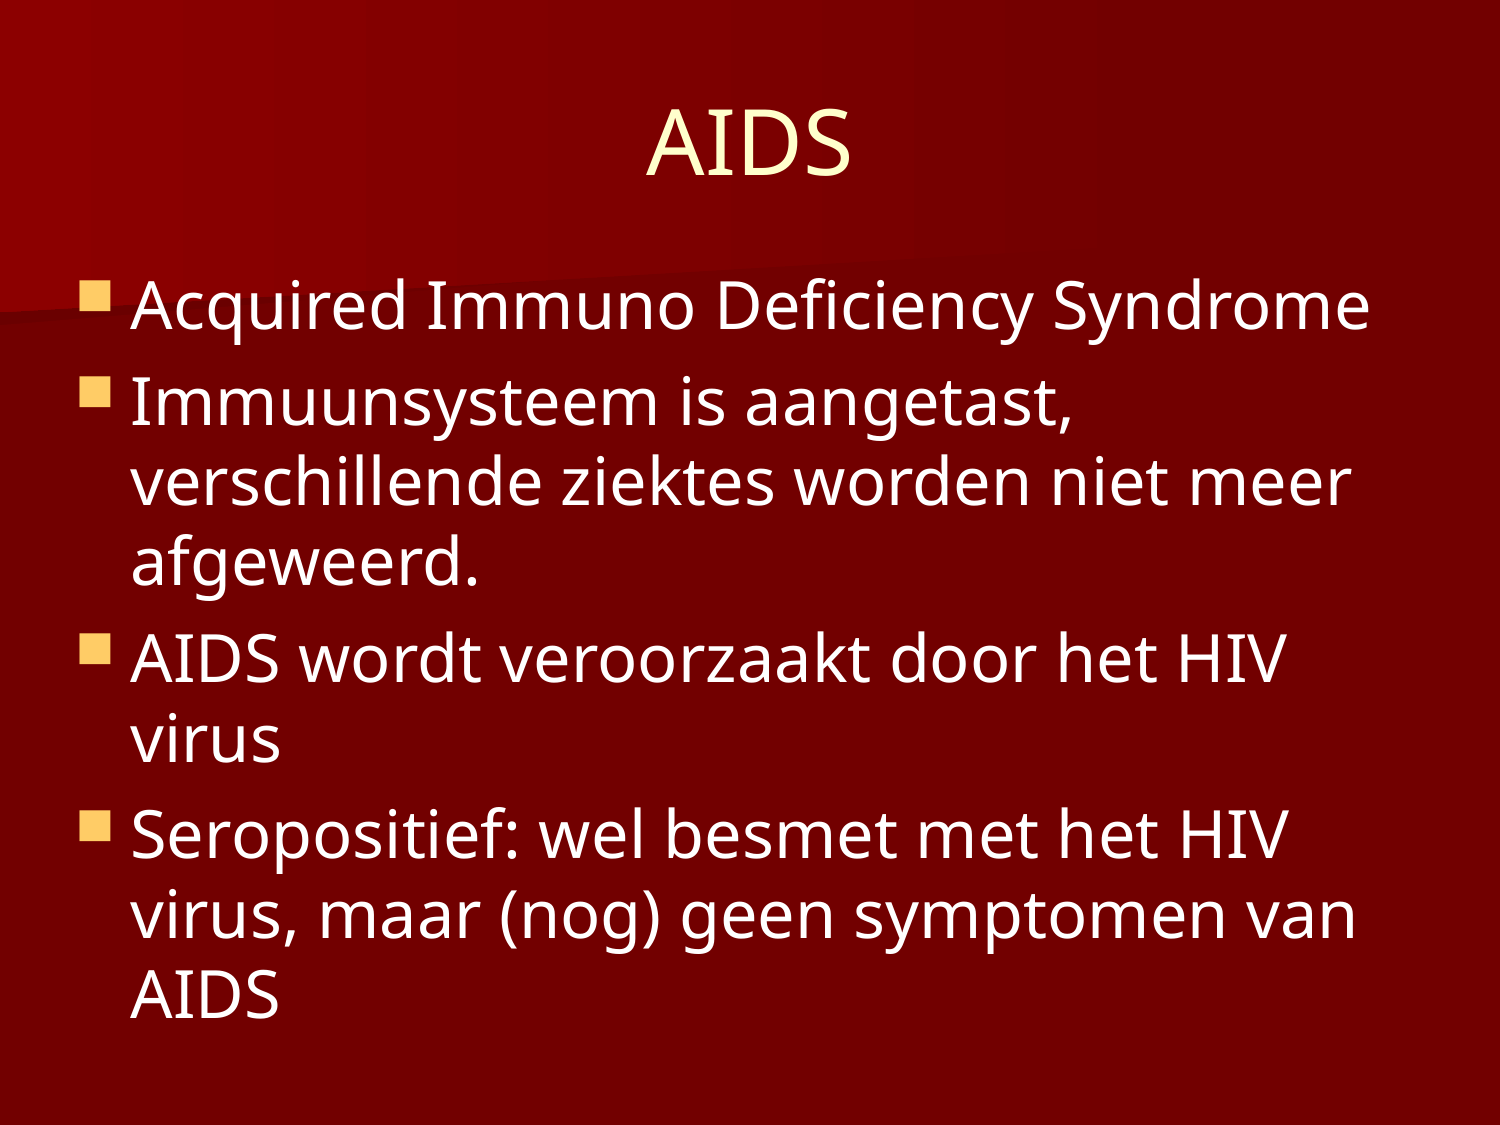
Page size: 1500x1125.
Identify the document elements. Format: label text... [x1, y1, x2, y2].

list Acquired Immuno Deficiency Syndrome Immuunsysteem is aangetast, verschillende ziektes worden niet meer afgeweerd. AIDS wordt veroorzaakt door het HIV virus Seropositief: wel besmet met het HIV virus, maar (nog) geen symptomen van AIDS [74, 262, 1425, 986]
title AIDS [74, 28, 1425, 250]
